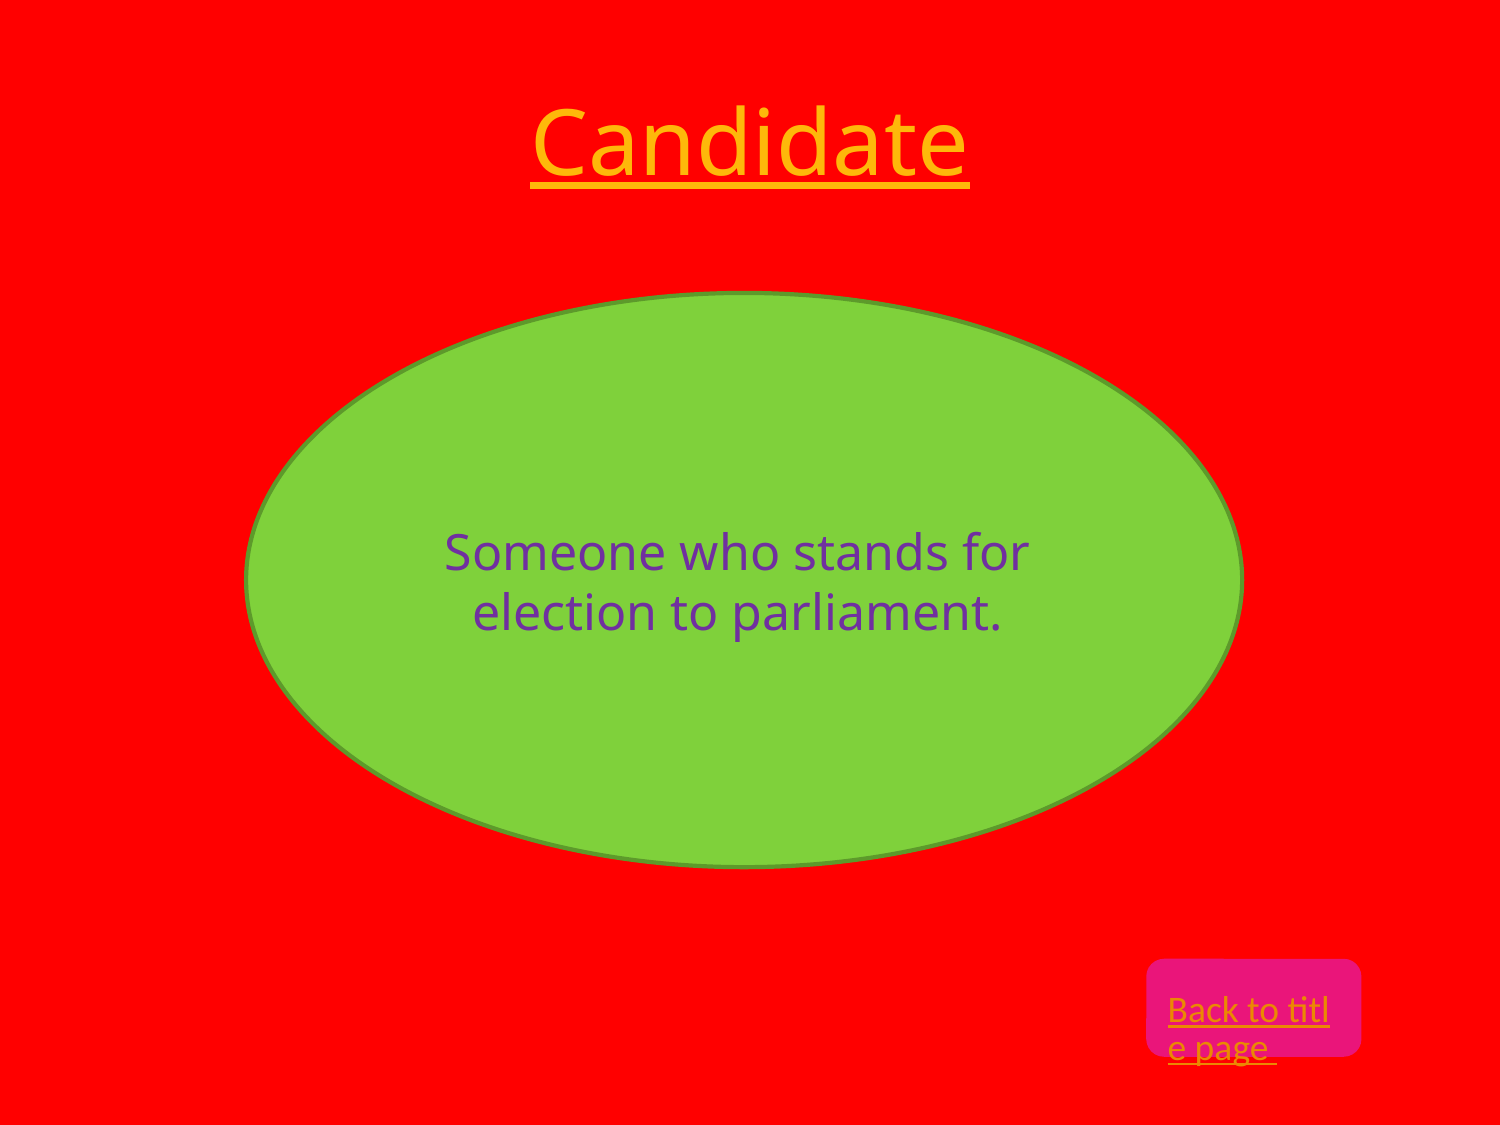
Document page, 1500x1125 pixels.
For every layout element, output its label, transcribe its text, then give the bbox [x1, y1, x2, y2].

text_box Someone who stands for election to parliament. [243, 290, 1245, 870]
title Candidate [75, 45, 1425, 233]
text_box Back to title page [1146, 958, 1362, 1057]
